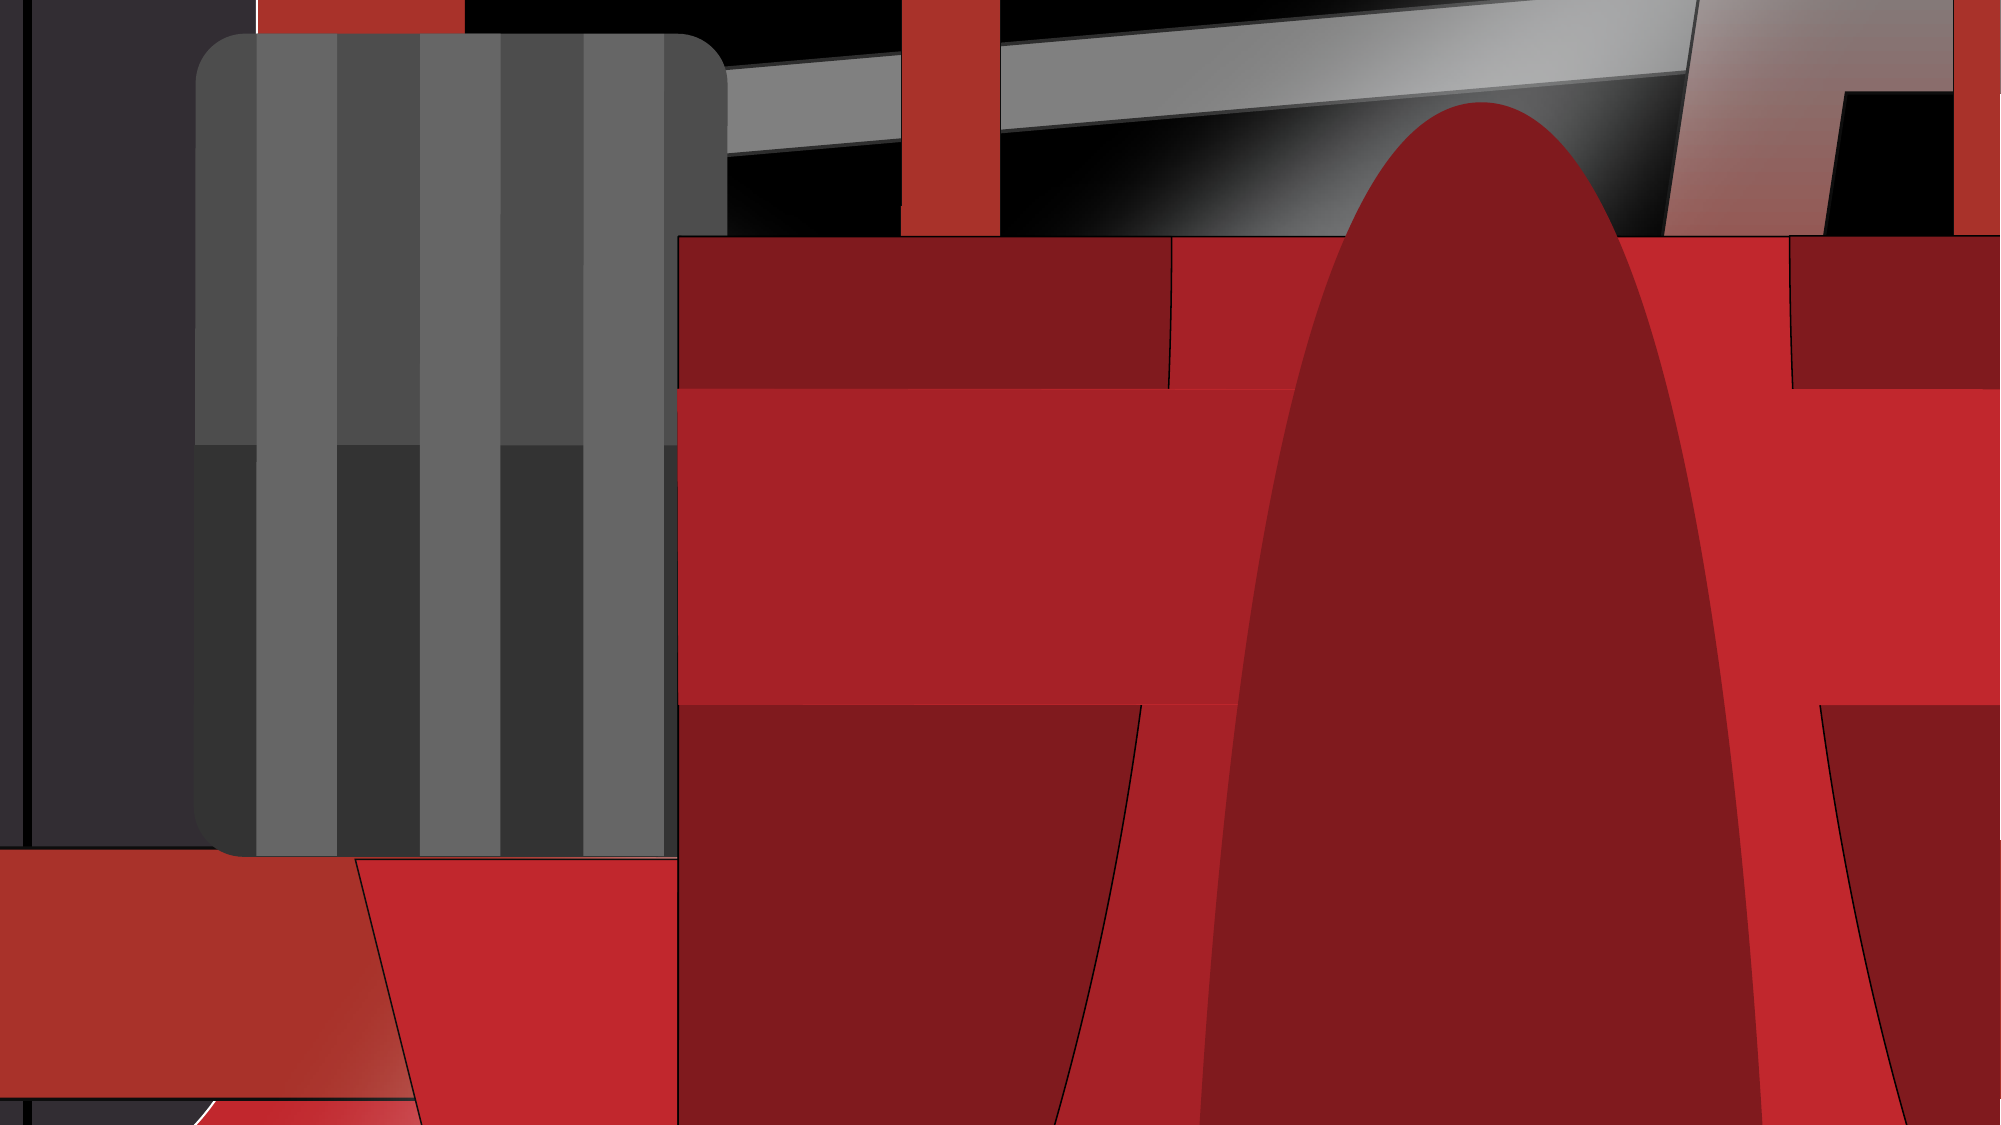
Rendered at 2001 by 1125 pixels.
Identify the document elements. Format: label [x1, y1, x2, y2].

text_box [0, 0, 2000, 1125]
